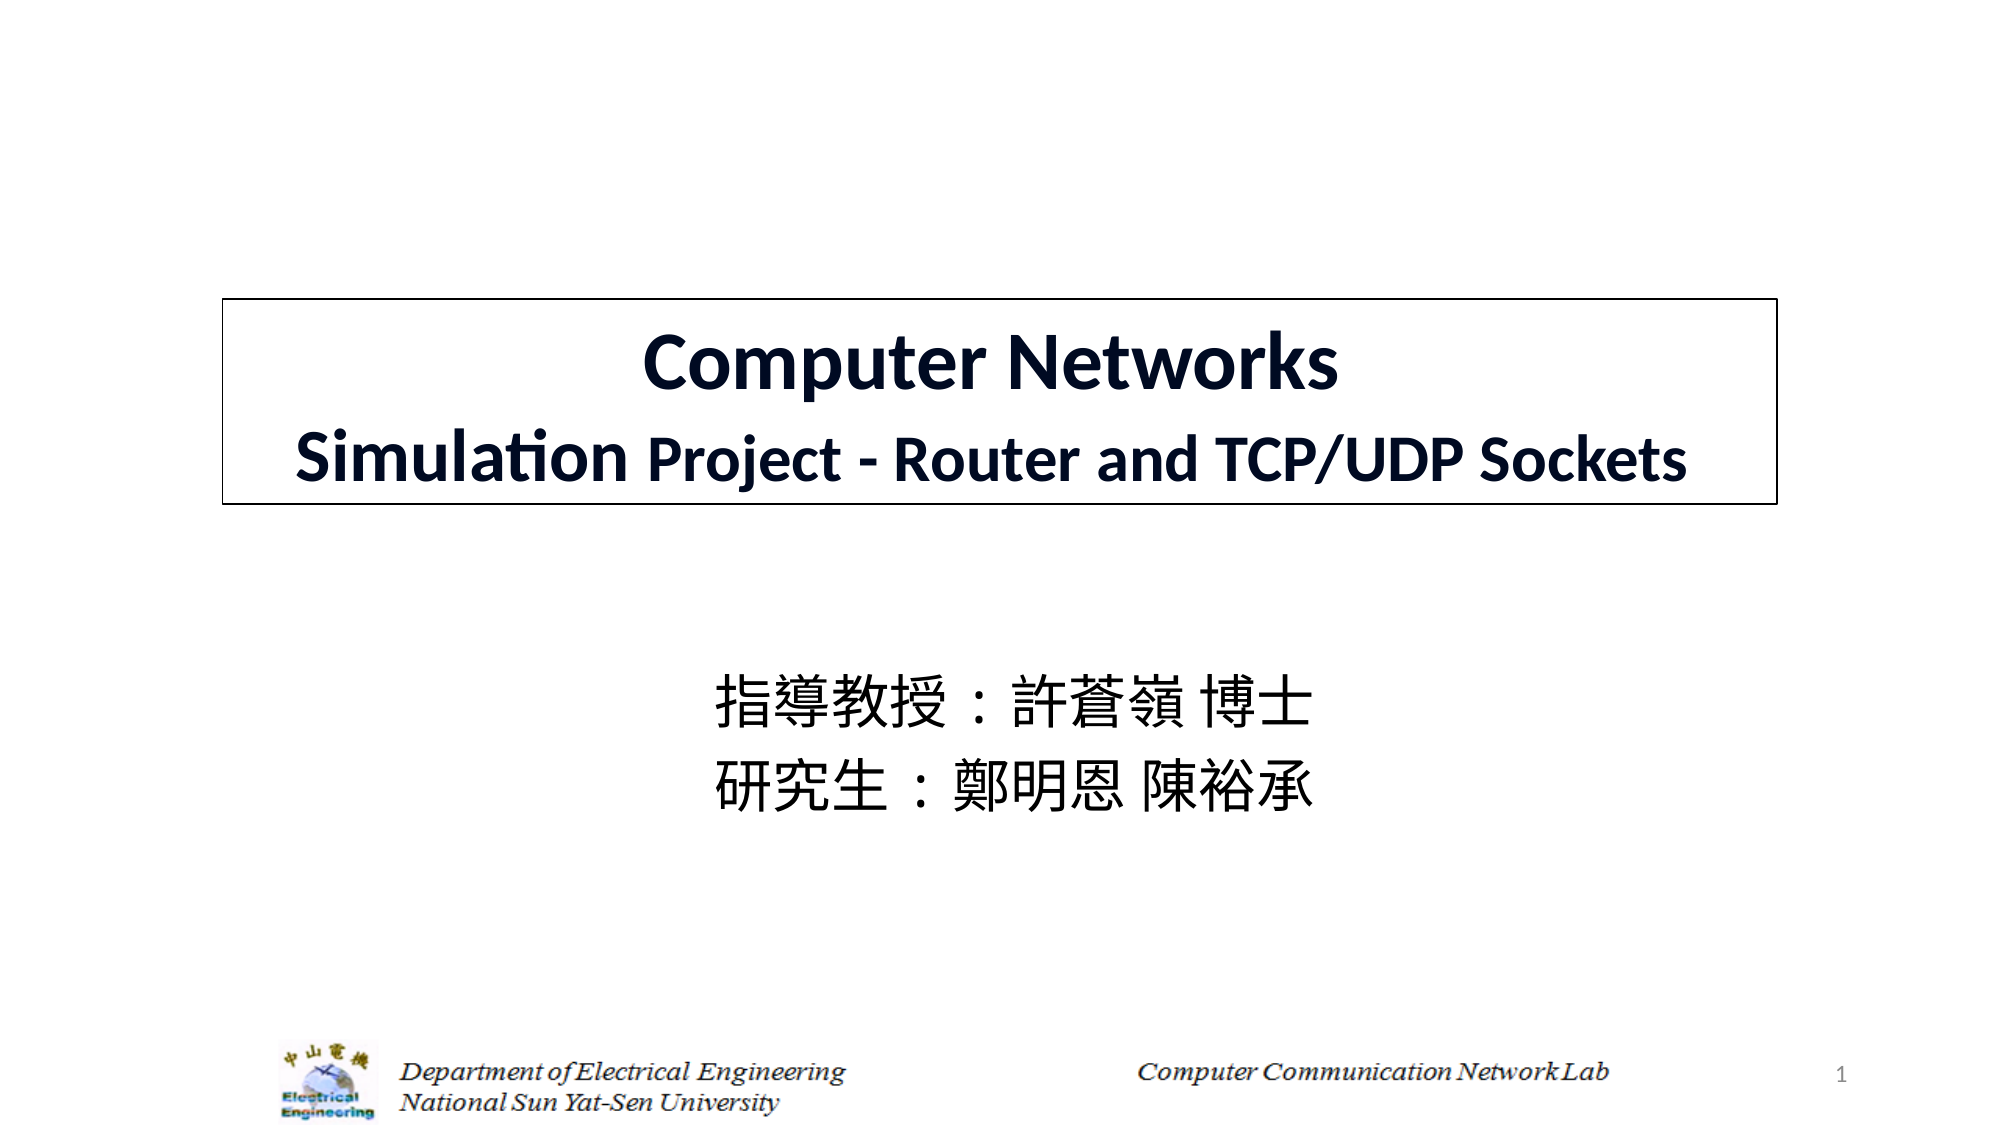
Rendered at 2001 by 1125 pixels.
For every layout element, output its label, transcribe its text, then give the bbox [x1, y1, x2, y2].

slide_number 1 [1750, 1042, 1863, 1103]
text_box Computer Networks Simulation Project - Router and TCP/UDP Sockets [222, 299, 1778, 505]
text_box 指導教授:許蒼嶺 博士 研究生:鄭明恩 陳裕承 [249, 665, 1750, 938]
picture [249, 999, 1750, 1125]
